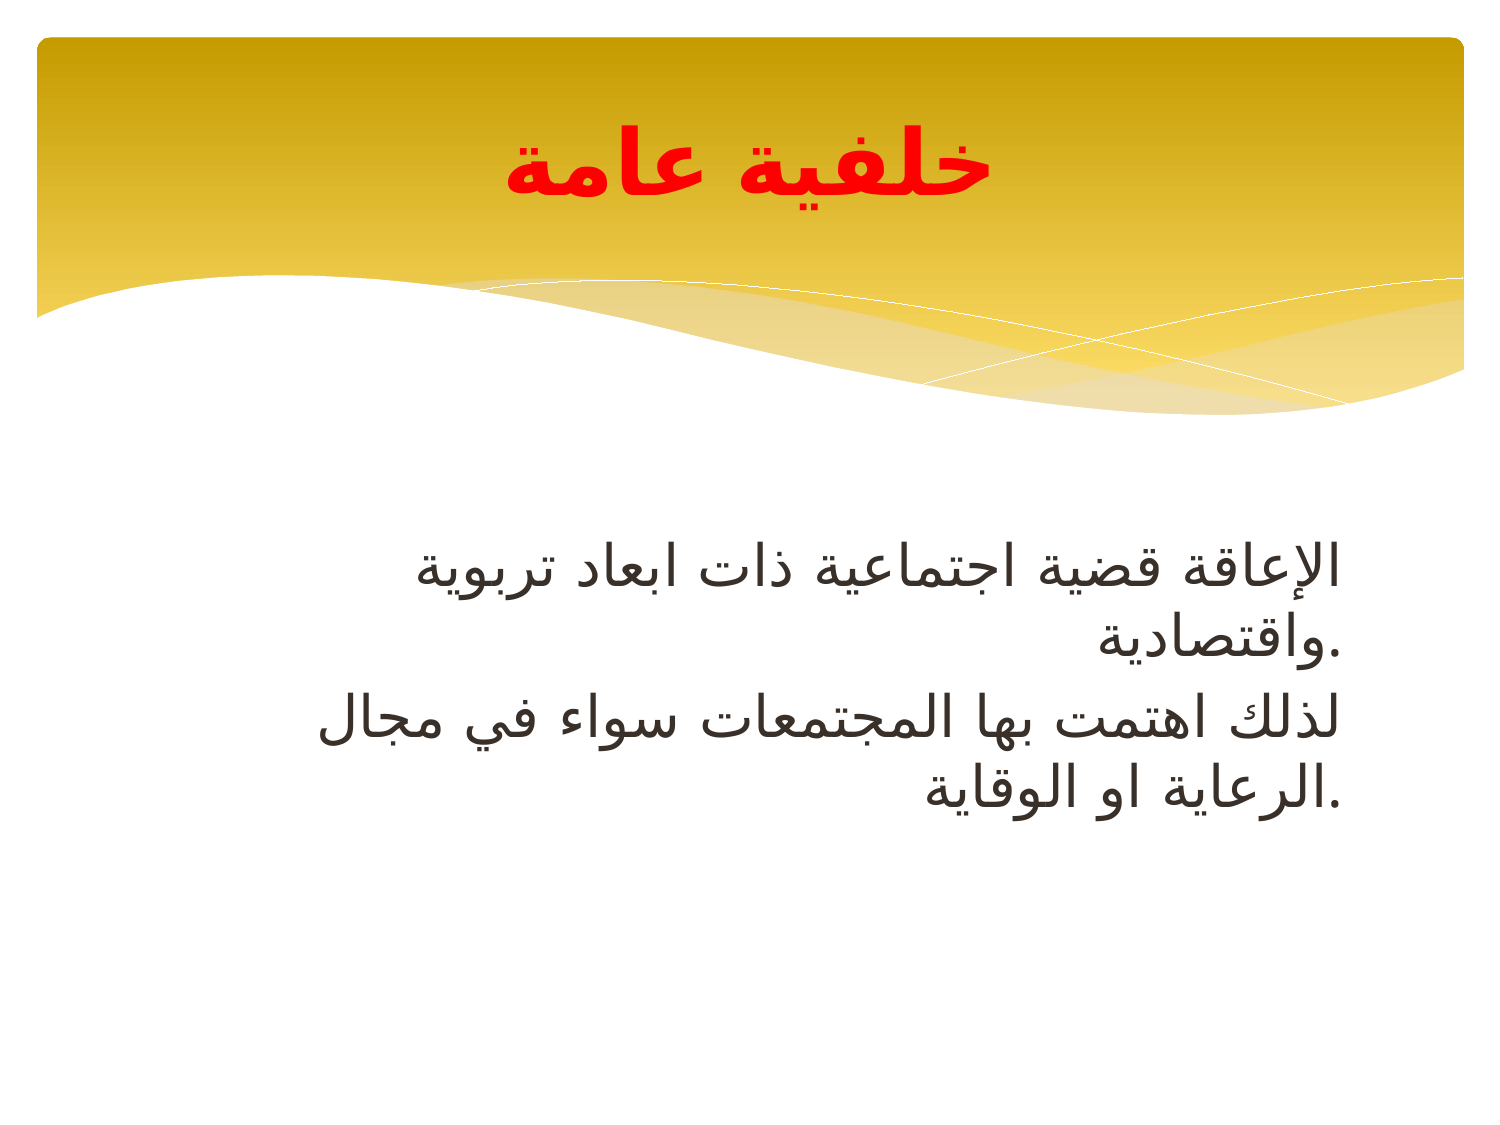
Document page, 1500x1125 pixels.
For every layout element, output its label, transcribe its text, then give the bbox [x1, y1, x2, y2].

title خلفية عامة [75, 55, 1425, 261]
list الإعاقة قضية اجتماعية ذات ابعاد تربوية واقتصادية. لذلك اهتمت بها المجتمعات سواء في مجال الرعاية او الوقاية. [143, 438, 1359, 1005]
